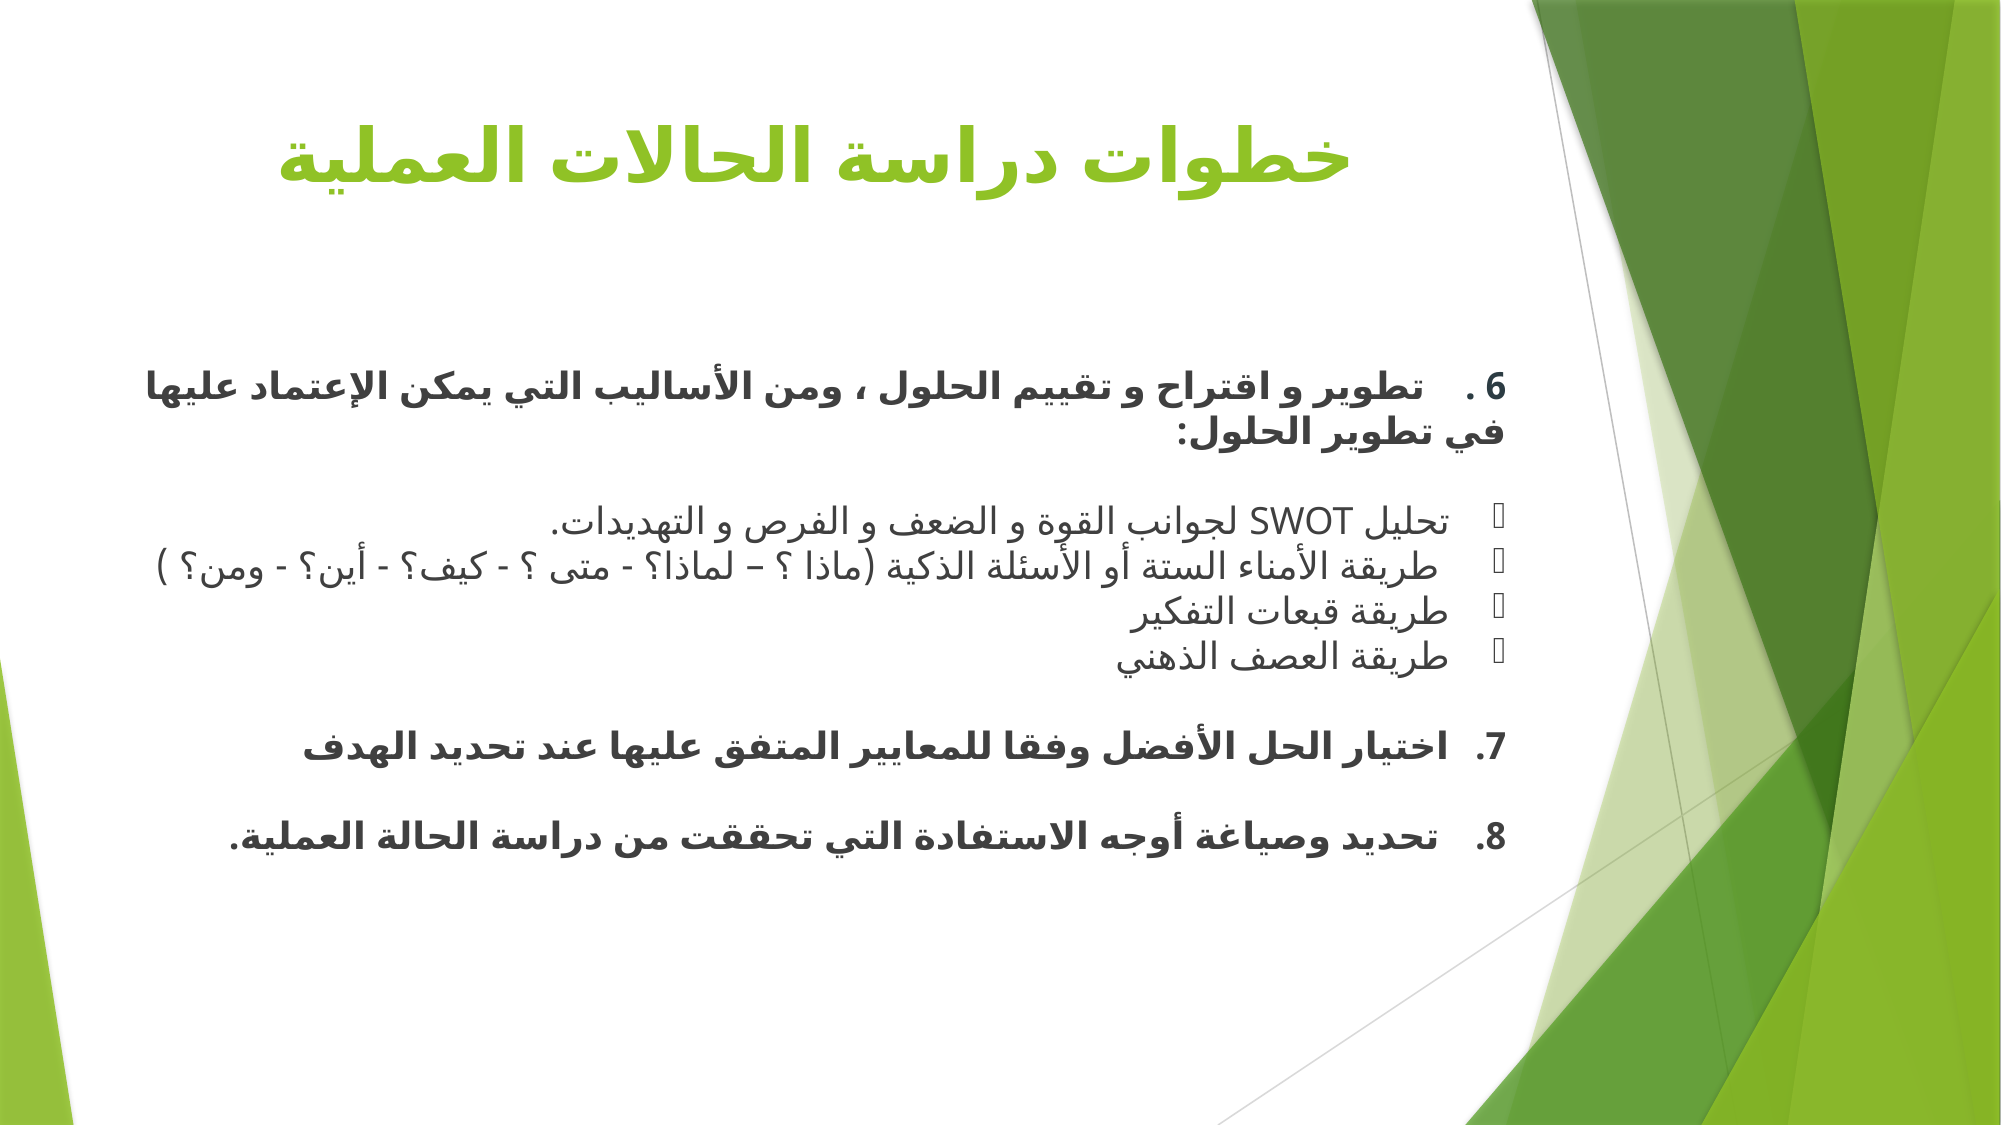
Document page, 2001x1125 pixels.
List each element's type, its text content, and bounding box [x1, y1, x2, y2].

title خطوات دراسة الحالات العملية [111, 99, 1522, 317]
list 6 . تطوير و اقتراح و تقييم الحلول ، ومن الأساليب التي يمكن الإعتماد عليها في تطوير الحلول: تحليل SWOT لجوانب القوة و الضعف و الفرص و التهديدات. طريقة الأمناء الستة أو الأسئلة الذكية (ماذا ؟ – لماذا؟ - متى ؟ - كيف؟ - أين؟ - ومن؟ ) طريقة قبعات التفكير طريقة العصف الذهني اختيار الحل الأفضل وفقا للمعايير المتفق عليها عند تحديد الهدف تحديد وصياغة أوجه الاستفادة التي تحققت من دراسة الحالة العملية. [111, 354, 1522, 992]
